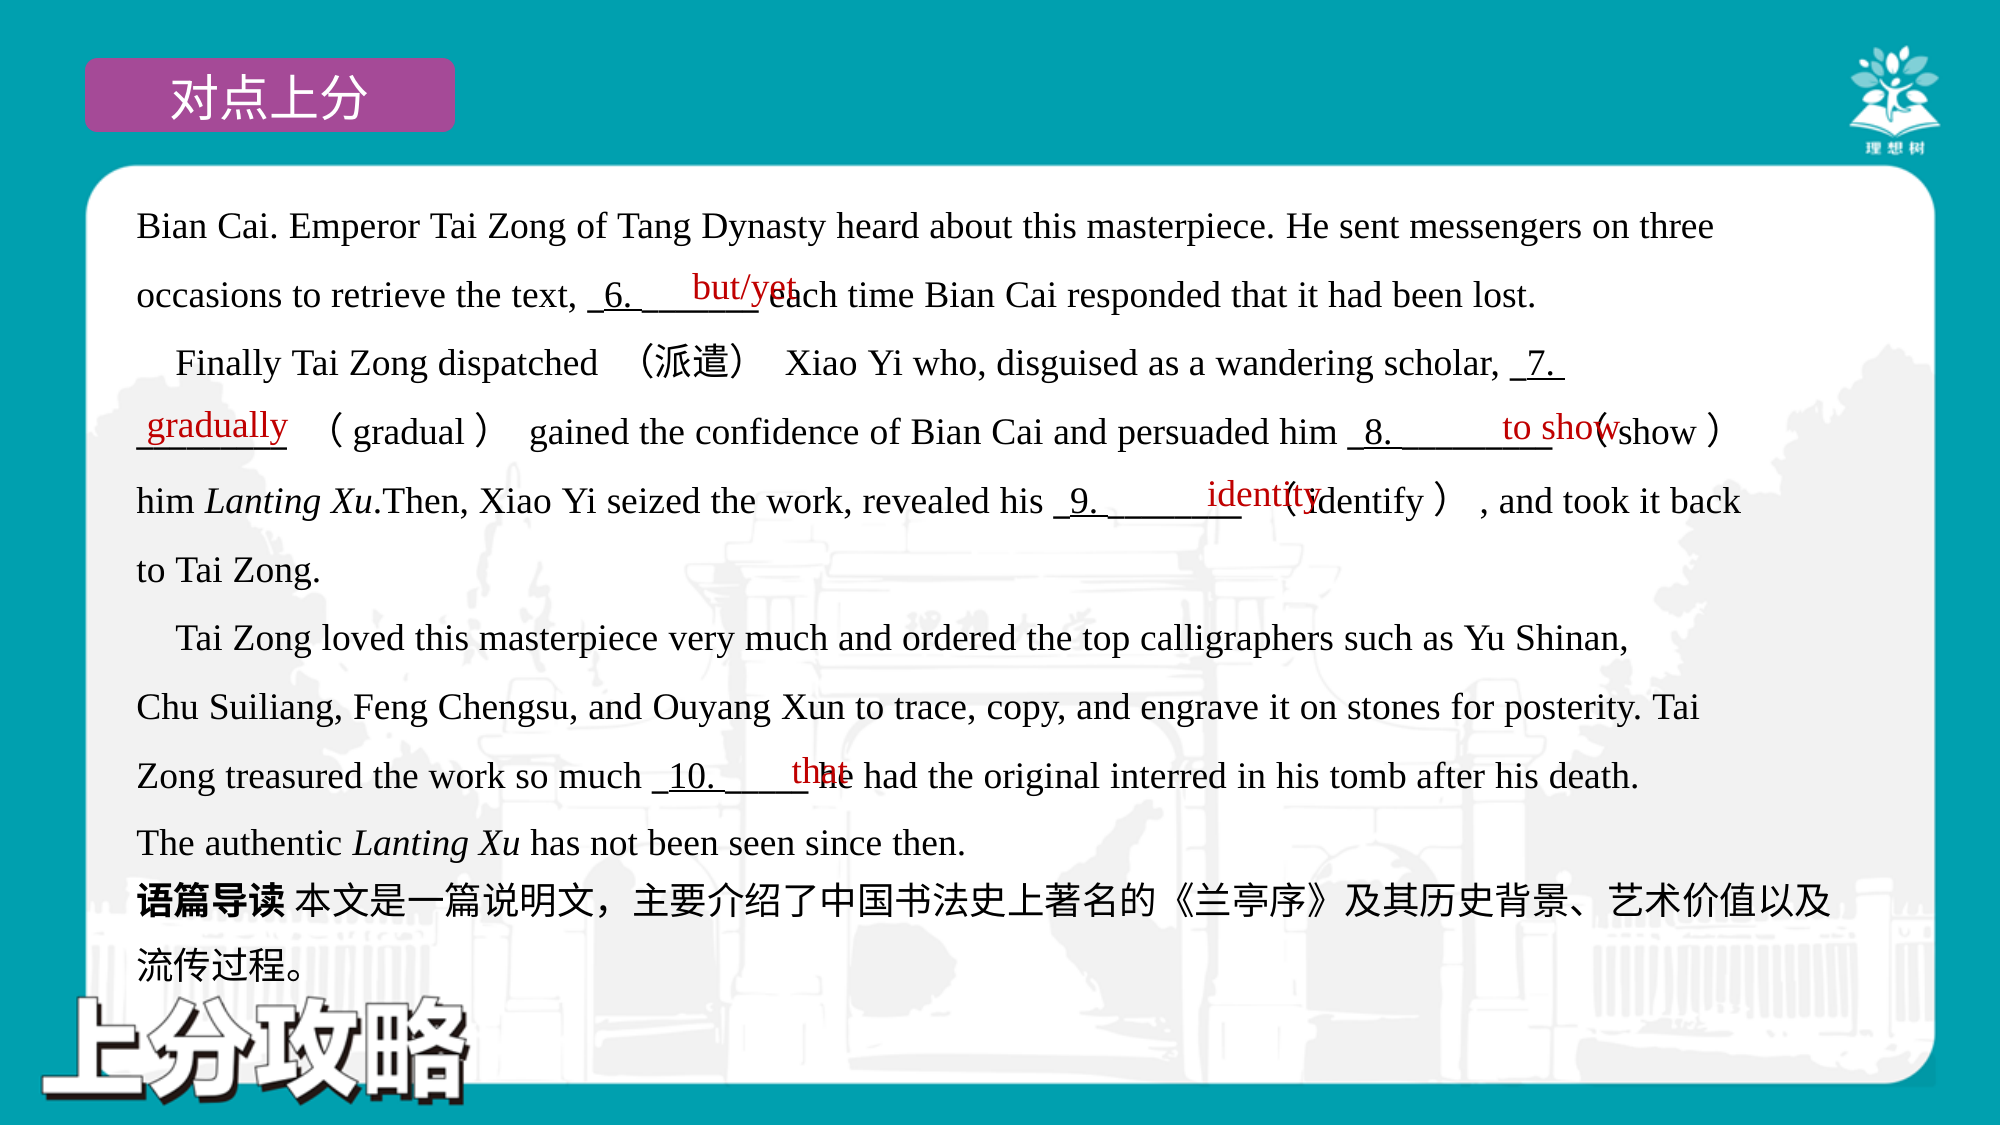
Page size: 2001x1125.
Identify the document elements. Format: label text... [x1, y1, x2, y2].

text_box to show [1484, 378, 1639, 440]
picture [0, 0, 2000, 1125]
text_box 语篇导读 本文是一篇说明文，主要介绍了中国书法史上著名的《兰亭序》及其历史背景、艺术价值以及 流传过程。 [136, 853, 1865, 980]
text_box identity [1193, 445, 1336, 507]
text_box that [777, 722, 862, 784]
text_box gradually [133, 376, 303, 438]
text_box but/yet [679, 238, 811, 300]
text_box Bian Cai. Emperor Tai Zong of Tang Dynasty heard about this masterpiece. He sent messengers on three occasions to retrieve the text, _6. _______ each time Bian Cai responded that it had been lost. Finally Tai Zong dispatched （派遣） Xiao Yi who, disguised as a wandering scholar, _7. _________ （gradual） gained the confidence of Bian Cai and persuaded him _8. _________ （show） him Lanting Xu.Then, Xiao Yi seized the work, revealed his _9. ________ （identify）, and took it back to Tai Zong. Tai Zong loved this masterpiece very much and ordered the top calligraphers such as Yu Shinan, Chu Suiliang, Feng Chengsu, and Ouyang Xun to trace, copy, and engrave it on stones for posterity. Tai Zong treasured the work so much _10. _____ he had the original interred in his tomb after his death. The authentic Lanting Xu has not been seen since then.#1.1.5 [136, 177, 1865, 853]
